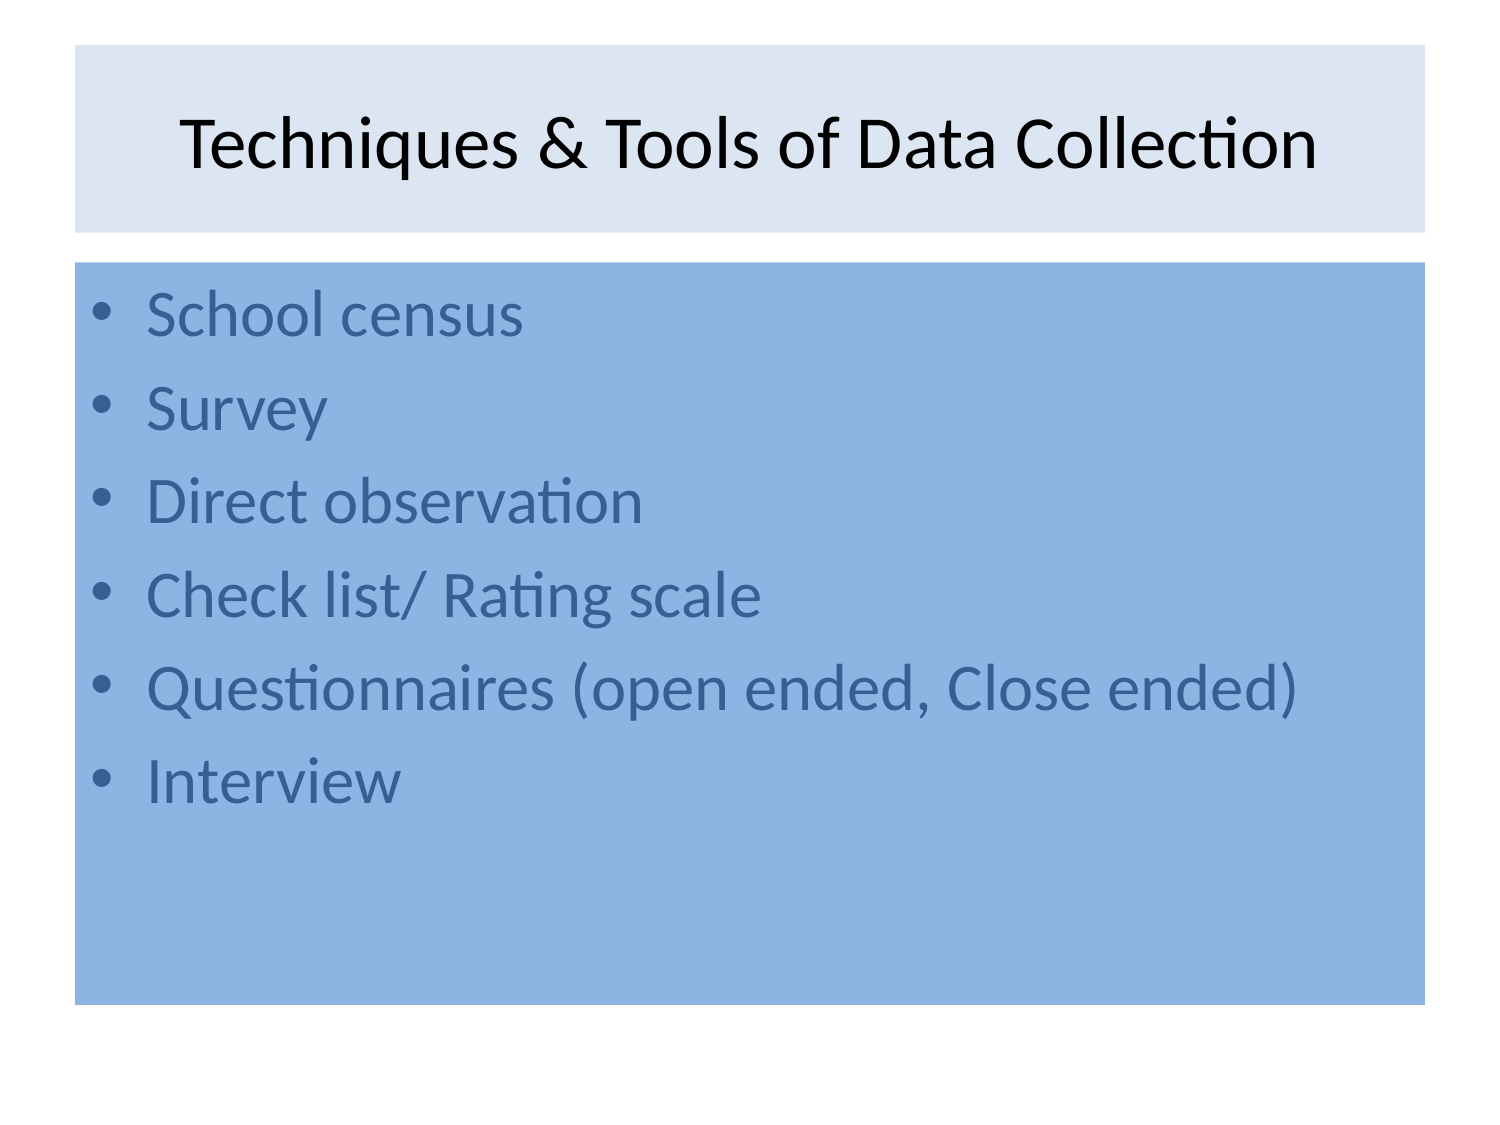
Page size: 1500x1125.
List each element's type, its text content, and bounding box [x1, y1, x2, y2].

list School census Survey Direct observation Check list/ Rating scale Questionnaires (open ended, Close ended) Interview [75, 262, 1425, 1005]
title Techniques & Tools of Data Collection [75, 45, 1425, 233]
